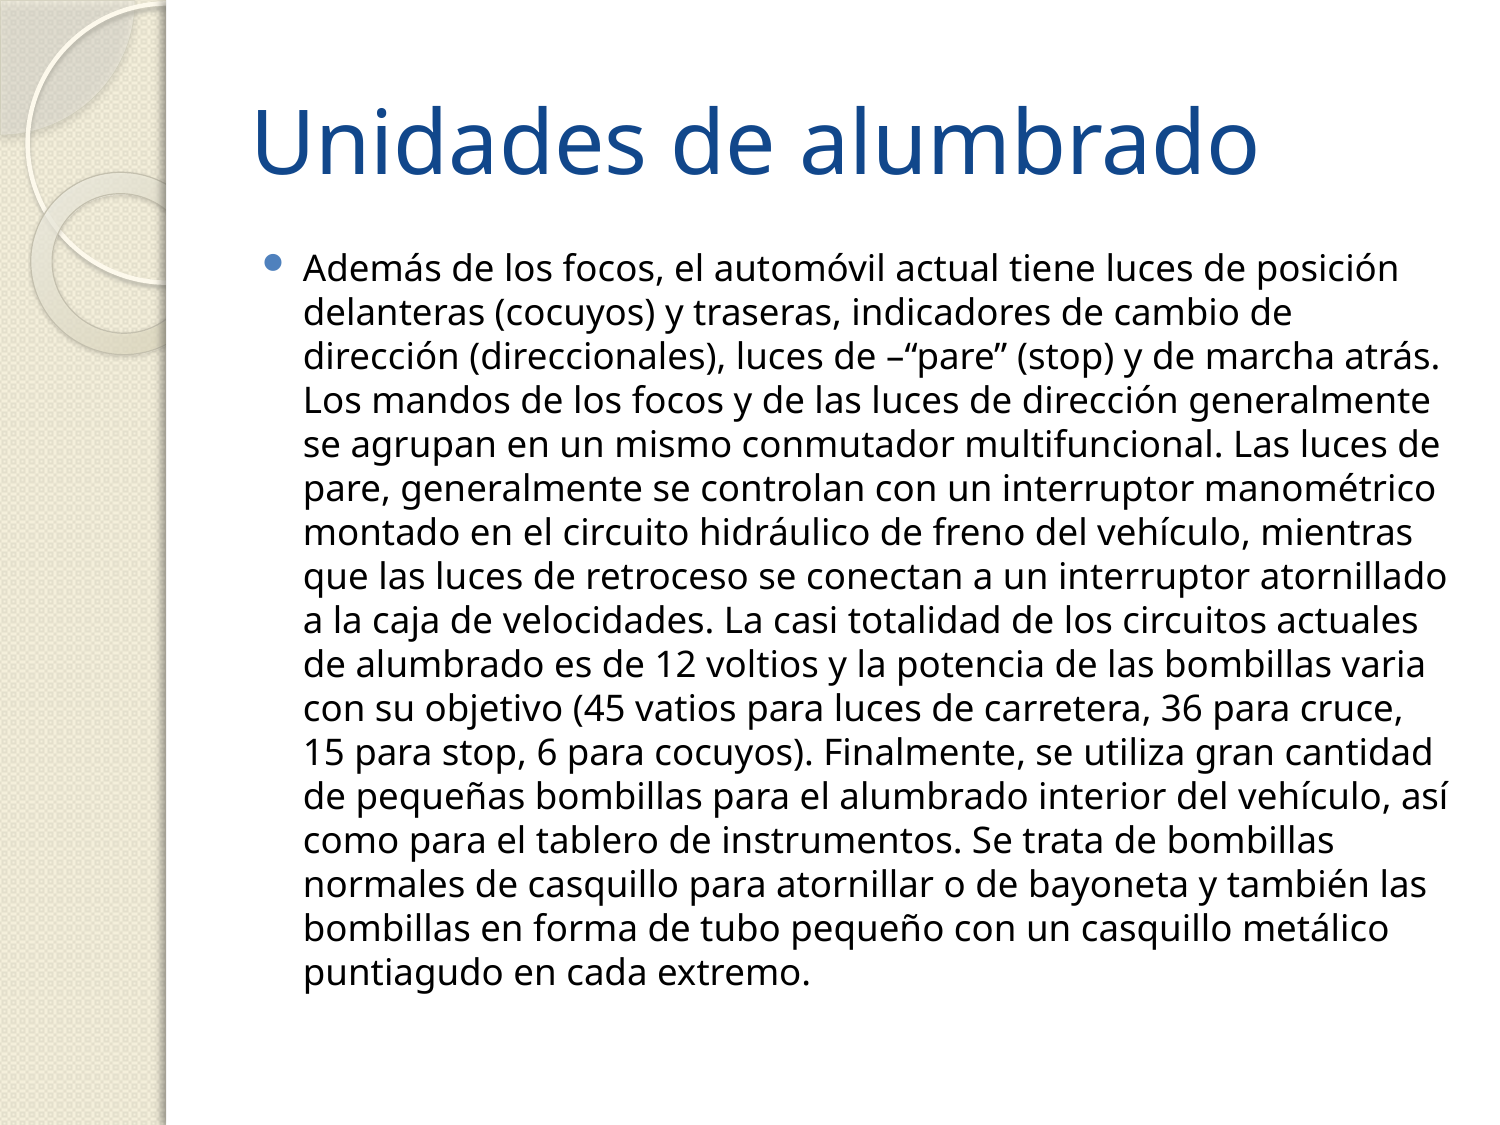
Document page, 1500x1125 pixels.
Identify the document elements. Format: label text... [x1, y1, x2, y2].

title Unidades de alumbrado [235, 45, 1466, 233]
list Además de los focos, el automóvil actual tiene luces de posición delanteras (cocuyos) y traseras, indicadores de cambio de dirección (direccionales), luces de –“pare” (stop) y de marcha atrás. Los mandos de los focos y de las luces de dirección generalmente se agrupan en un mismo conmutador multifuncional. Las luces de pare, generalmente se controlan con un interruptor manométrico montado en el circuito hidráulico de freno del vehículo, mientras que las luces de retroceso se conectan a un interruptor atornillado a la caja de velocidades. La casi totalidad de los circuitos actuales de alumbrado es de 12 voltios y la potencia de las bombillas varia con su objetivo (45 vatios para luces de carretera, 36 para cruce, 15 para stop, 6 para cocuyos). Finalmente, se utiliza gran cantidad de pequeñas bombillas para el alumbrado interior del vehículo, así como para el tablero de instrumentos. Se trata de bombillas normales de casquillo para atornillar o de bayoneta y también las bombillas en forma de tubo pequeño con un casquillo metálico puntiagudo en cada extremo. [235, 237, 1466, 1025]
